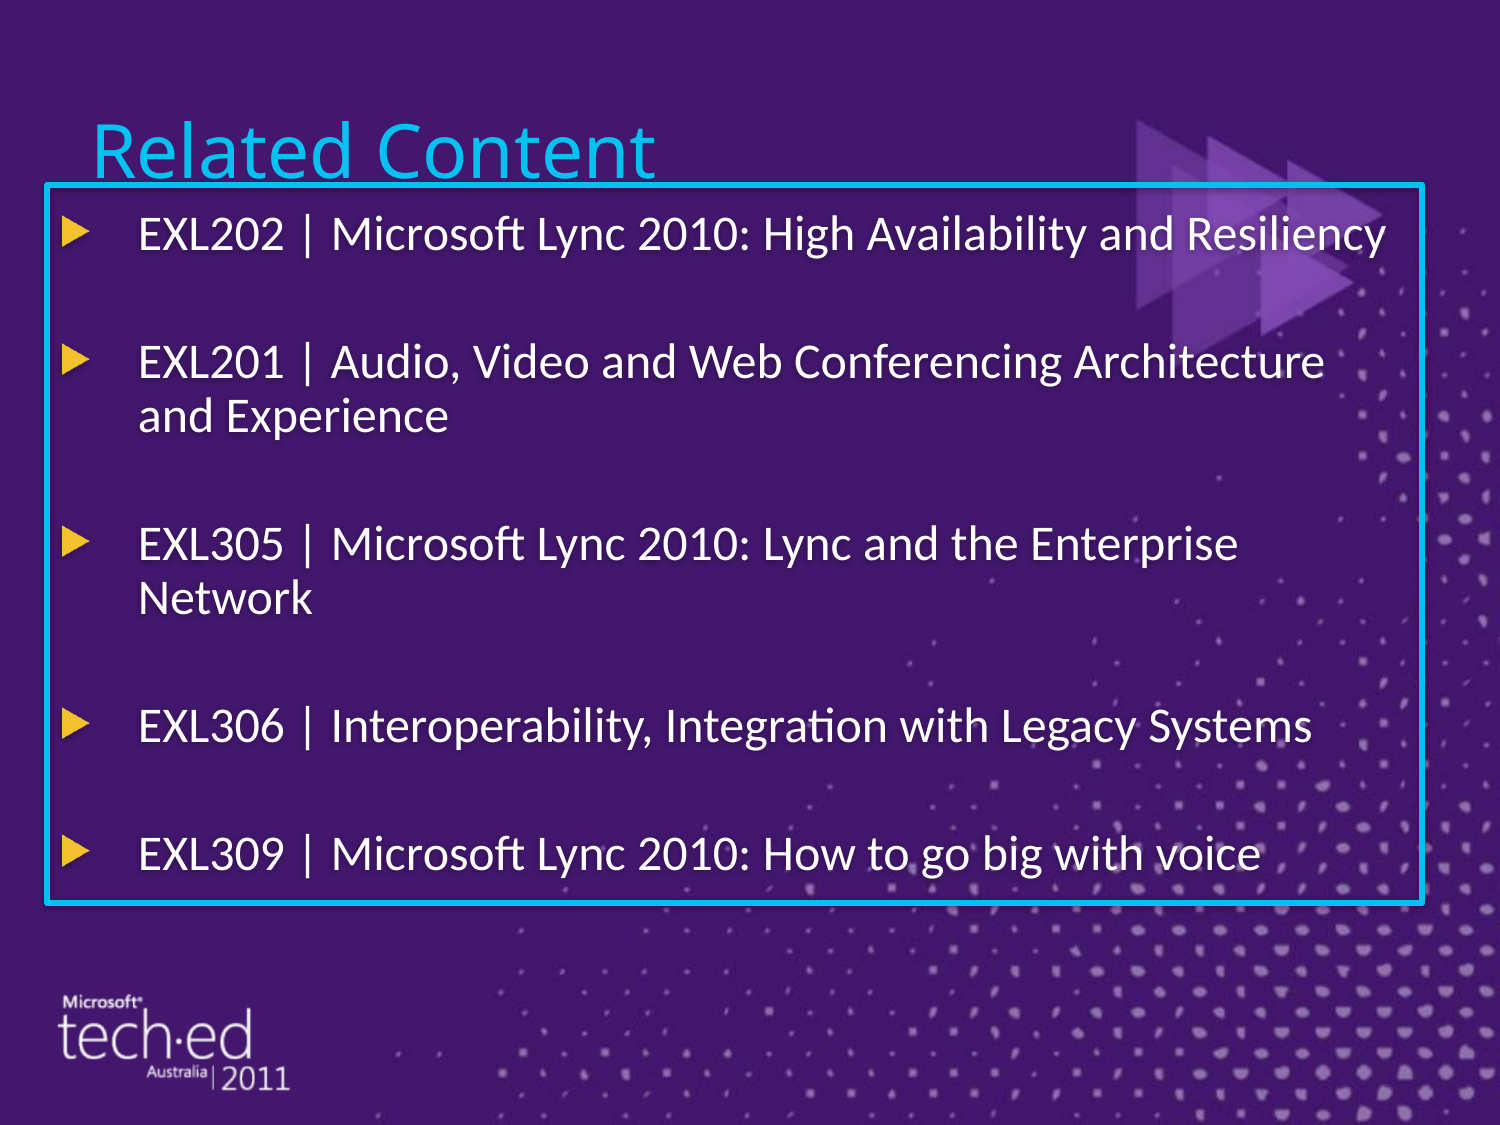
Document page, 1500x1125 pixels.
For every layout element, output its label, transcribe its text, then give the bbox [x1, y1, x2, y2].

title Related Content [75, 54, 1425, 186]
picture [0, 0, 1500, 1125]
text_box EXL202 | Microsoft Lync 2010: High Availability and Resiliency EXL201 | Audio, Video and Web Conferencing Architecture and Experience EXL305 | Microsoft Lync 2010: Lync and the Enterprise Network EXL306 | Interoperability, Integration with Legacy Systems EXL309 | Microsoft Lync 2010: How to go big with voice [47, 184, 1423, 904]
